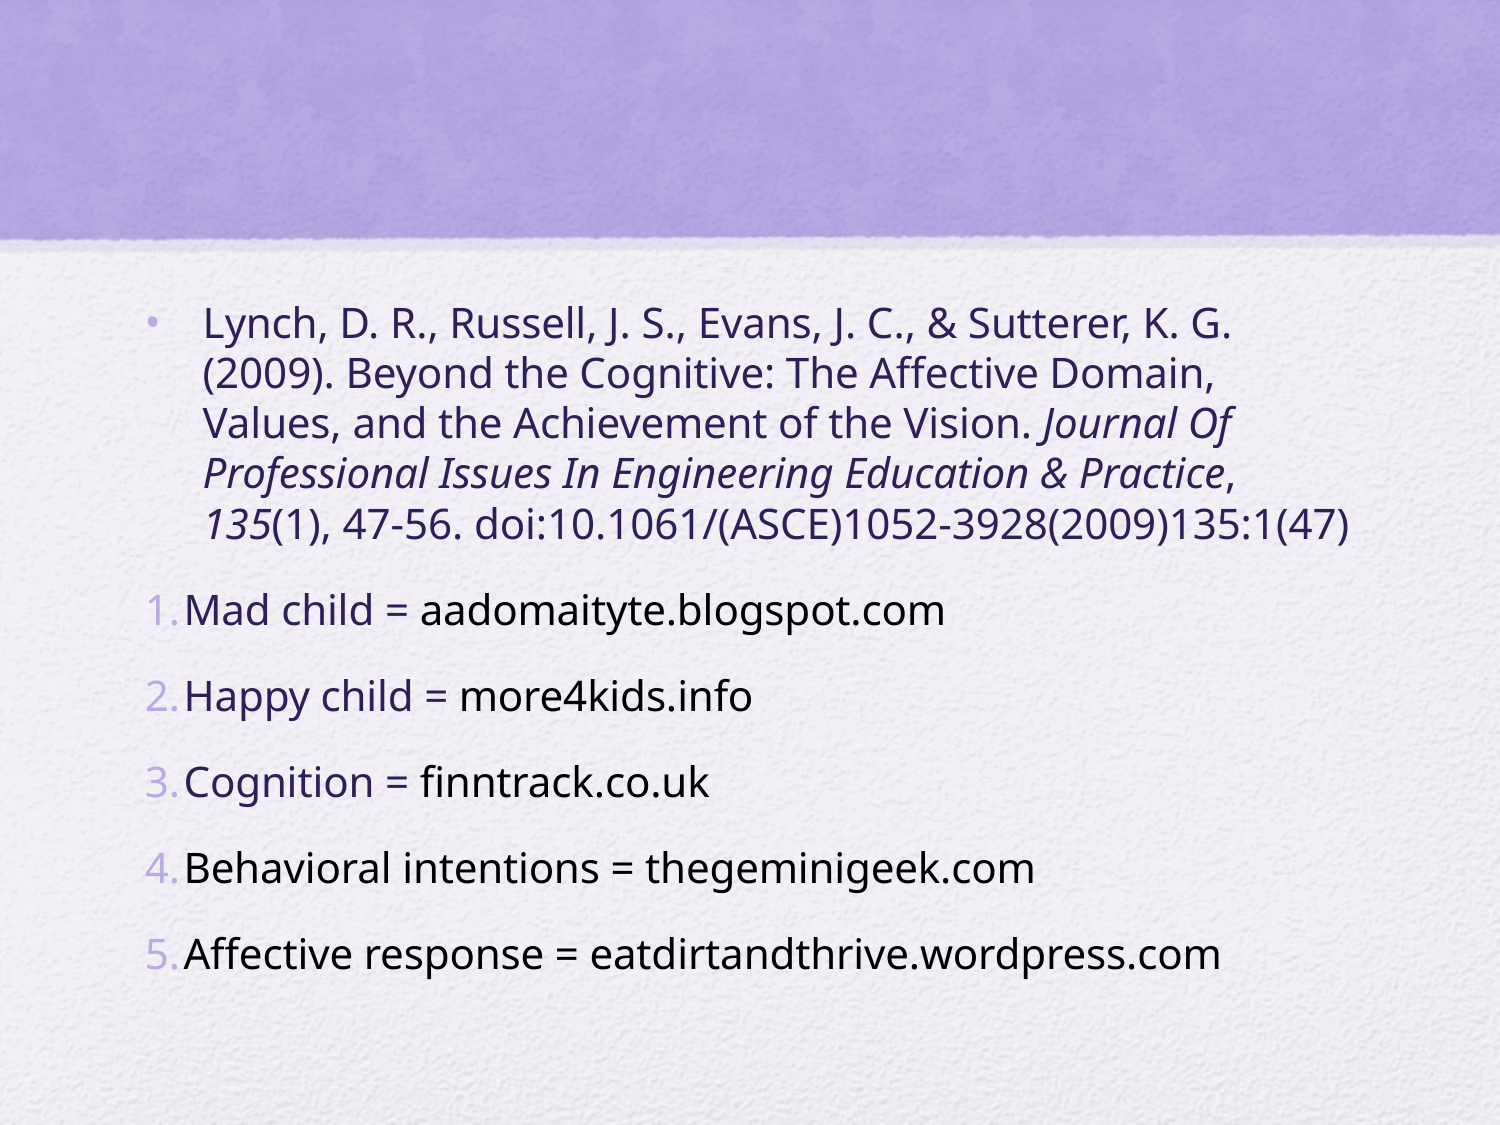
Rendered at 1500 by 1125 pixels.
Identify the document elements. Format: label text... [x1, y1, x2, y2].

picture [0, 225, 1500, 1125]
list Lynch, D. R., Russell, J. S., Evans, J. C., & Sutterer, K. G. (2009). Beyond the Cognitive: The Affective Domain, Values, and the Achievement of the Vision. Journal Of Professional Issues In Engineering Education & Practice, 135(1), 47-56. doi:10.1061/(ASCE)1052-3928(2009)135:1(47) Mad child = aadomaityte.blogspot.com Happy child = more4kids.info Cognition = finntrack.co.uk Behavioral intentions = thegeminigeek.com Affective response = eatdirtandthrive.wordpress.com [129, 288, 1372, 993]
